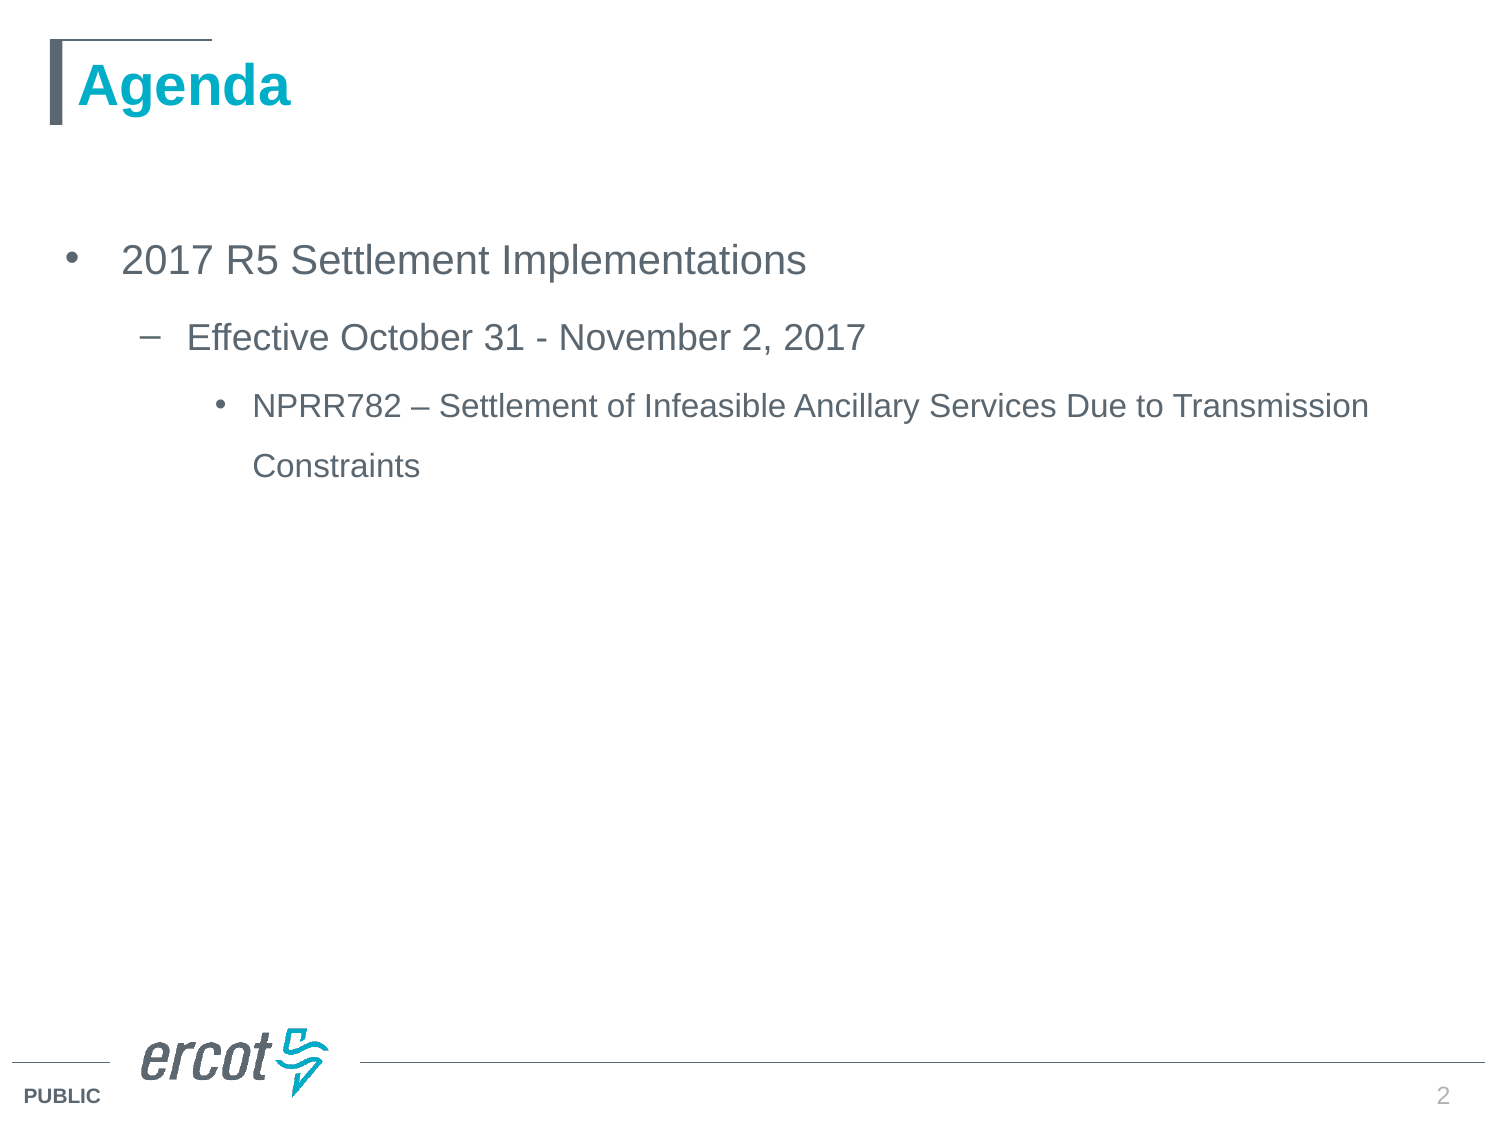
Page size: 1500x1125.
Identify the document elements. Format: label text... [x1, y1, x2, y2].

picture [137, 1024, 332, 1100]
title Agenda [62, 39, 1450, 125]
slide_number 2 [1400, 1076, 1488, 1113]
list 2017 R5 Settlement Implementations Effective October 31 - November 2, 2017 NPRR782 – Settlement of Infeasible Ancillary Services Due to Transmission Constraints [50, 200, 1450, 1000]
